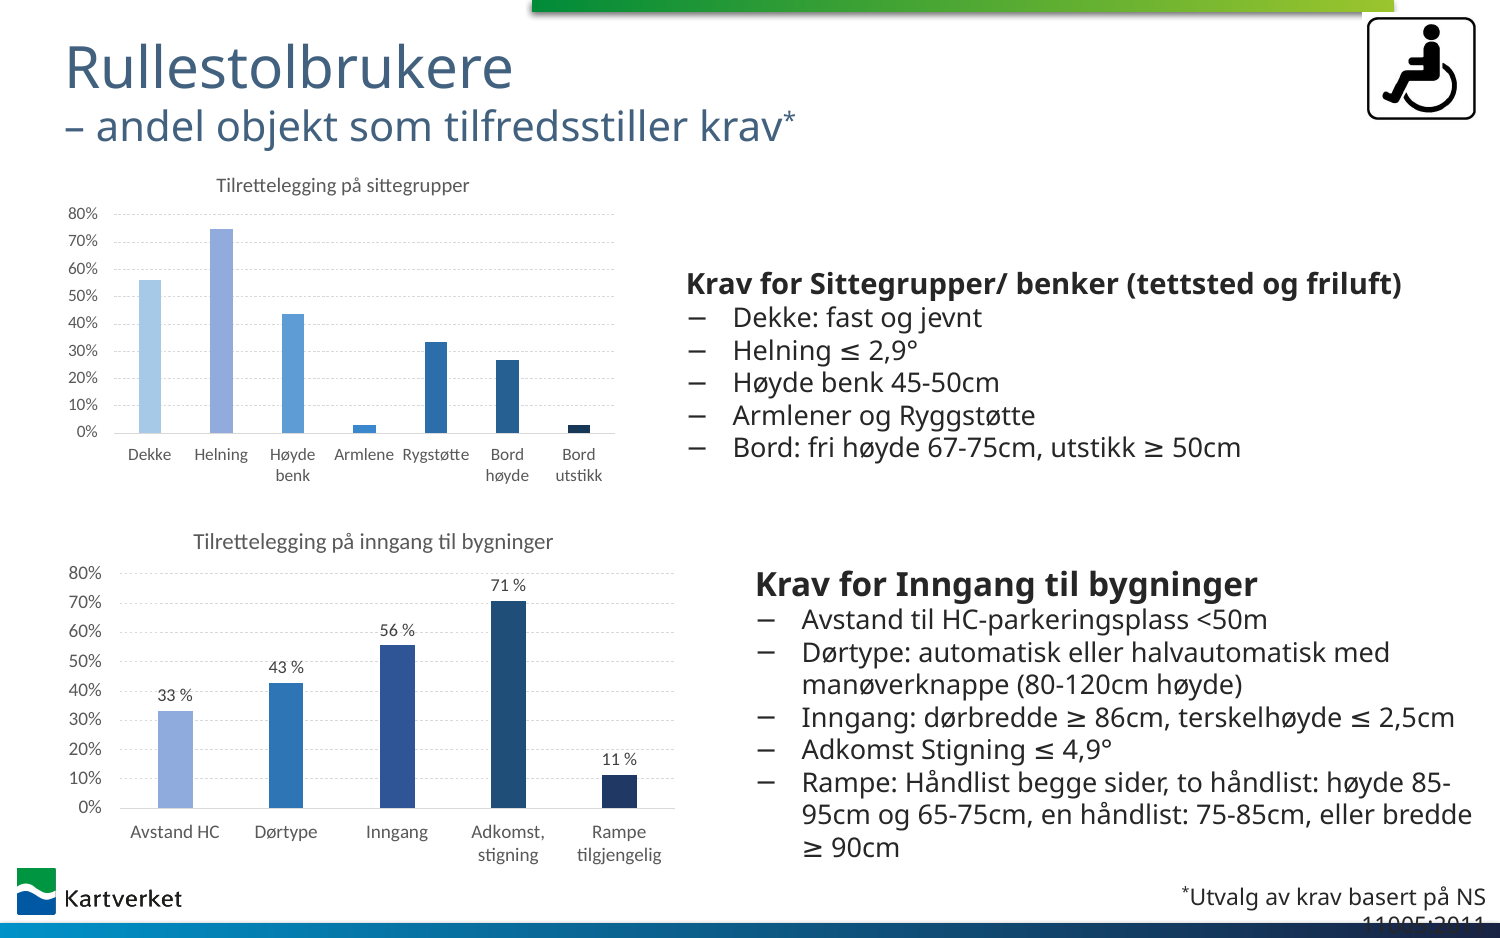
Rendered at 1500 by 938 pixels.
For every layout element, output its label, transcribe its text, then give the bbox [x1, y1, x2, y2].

text_box Rullestolbrukere – andel objekt som tilfredsstiller krav* [49, 25, 1431, 158]
picture [62, 166, 625, 492]
text_box *Utvalg av krav basert på NS 11005:2011 [1068, 873, 1500, 938]
text_box Krav for Sittegrupper/ benker (tettsted og friluft) Dekke: fast og jevnt Helning ≤ 2,9° Høyde benk 45-50cm Armlener og Ryggstøtte Bord: fri høyde 67-75cm, utstikk ≥ 50cm [670, 258, 1418, 471]
picture [1362, 12, 1481, 126]
text_box Krav for Inngang til bygninger Avstand til HC-parkeringsplass <50m Dørtype: automatisk eller halvautomatisk med manøverknappe (80-120cm høyde) Inngang: dørbredde ≥ 86cm, terskelhøyde ≤ 2,5cm Adkomst Stigning ≤ 4,9° Rampe: Håndlist begge sider, to håndlist: høyde 85-95cm og 65-75cm, en håndlist: 75-85cm, eller bredde ≥ 90cm [740, 555, 1491, 870]
picture [62, 520, 686, 874]
